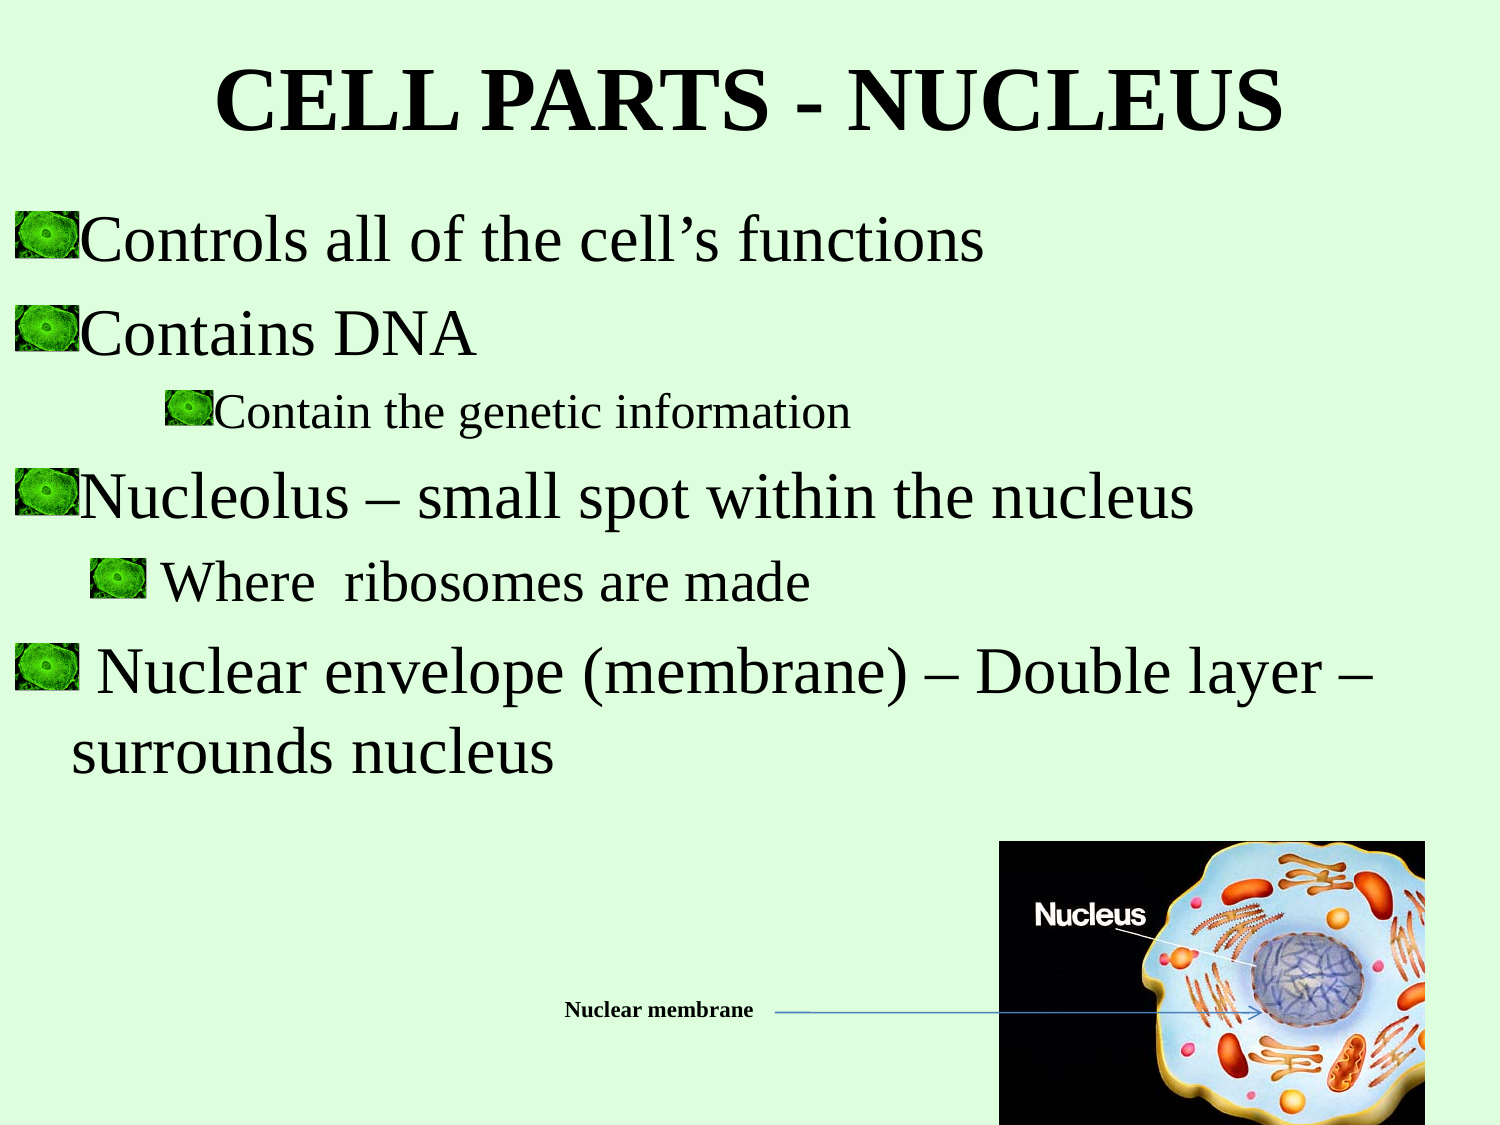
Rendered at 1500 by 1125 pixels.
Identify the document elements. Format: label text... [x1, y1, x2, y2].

picture [90, 558, 147, 599]
picture [15, 211, 80, 259]
picture [999, 841, 1426, 1125]
picture [15, 468, 80, 516]
text_box Nuclear membrane [549, 987, 775, 1030]
picture [165, 390, 214, 426]
picture [15, 305, 80, 352]
list Controls all of the cell’s functions Contains DNA Contain the genetic information Nucleolus – small spot within the nucleus Where ribosomes are made Nuclear envelope (membrane) – Double layer – surrounds nucleus [0, 187, 1475, 930]
title CELL PARTS - NUCLEUS [75, 0, 1425, 187]
picture [15, 643, 80, 691]
